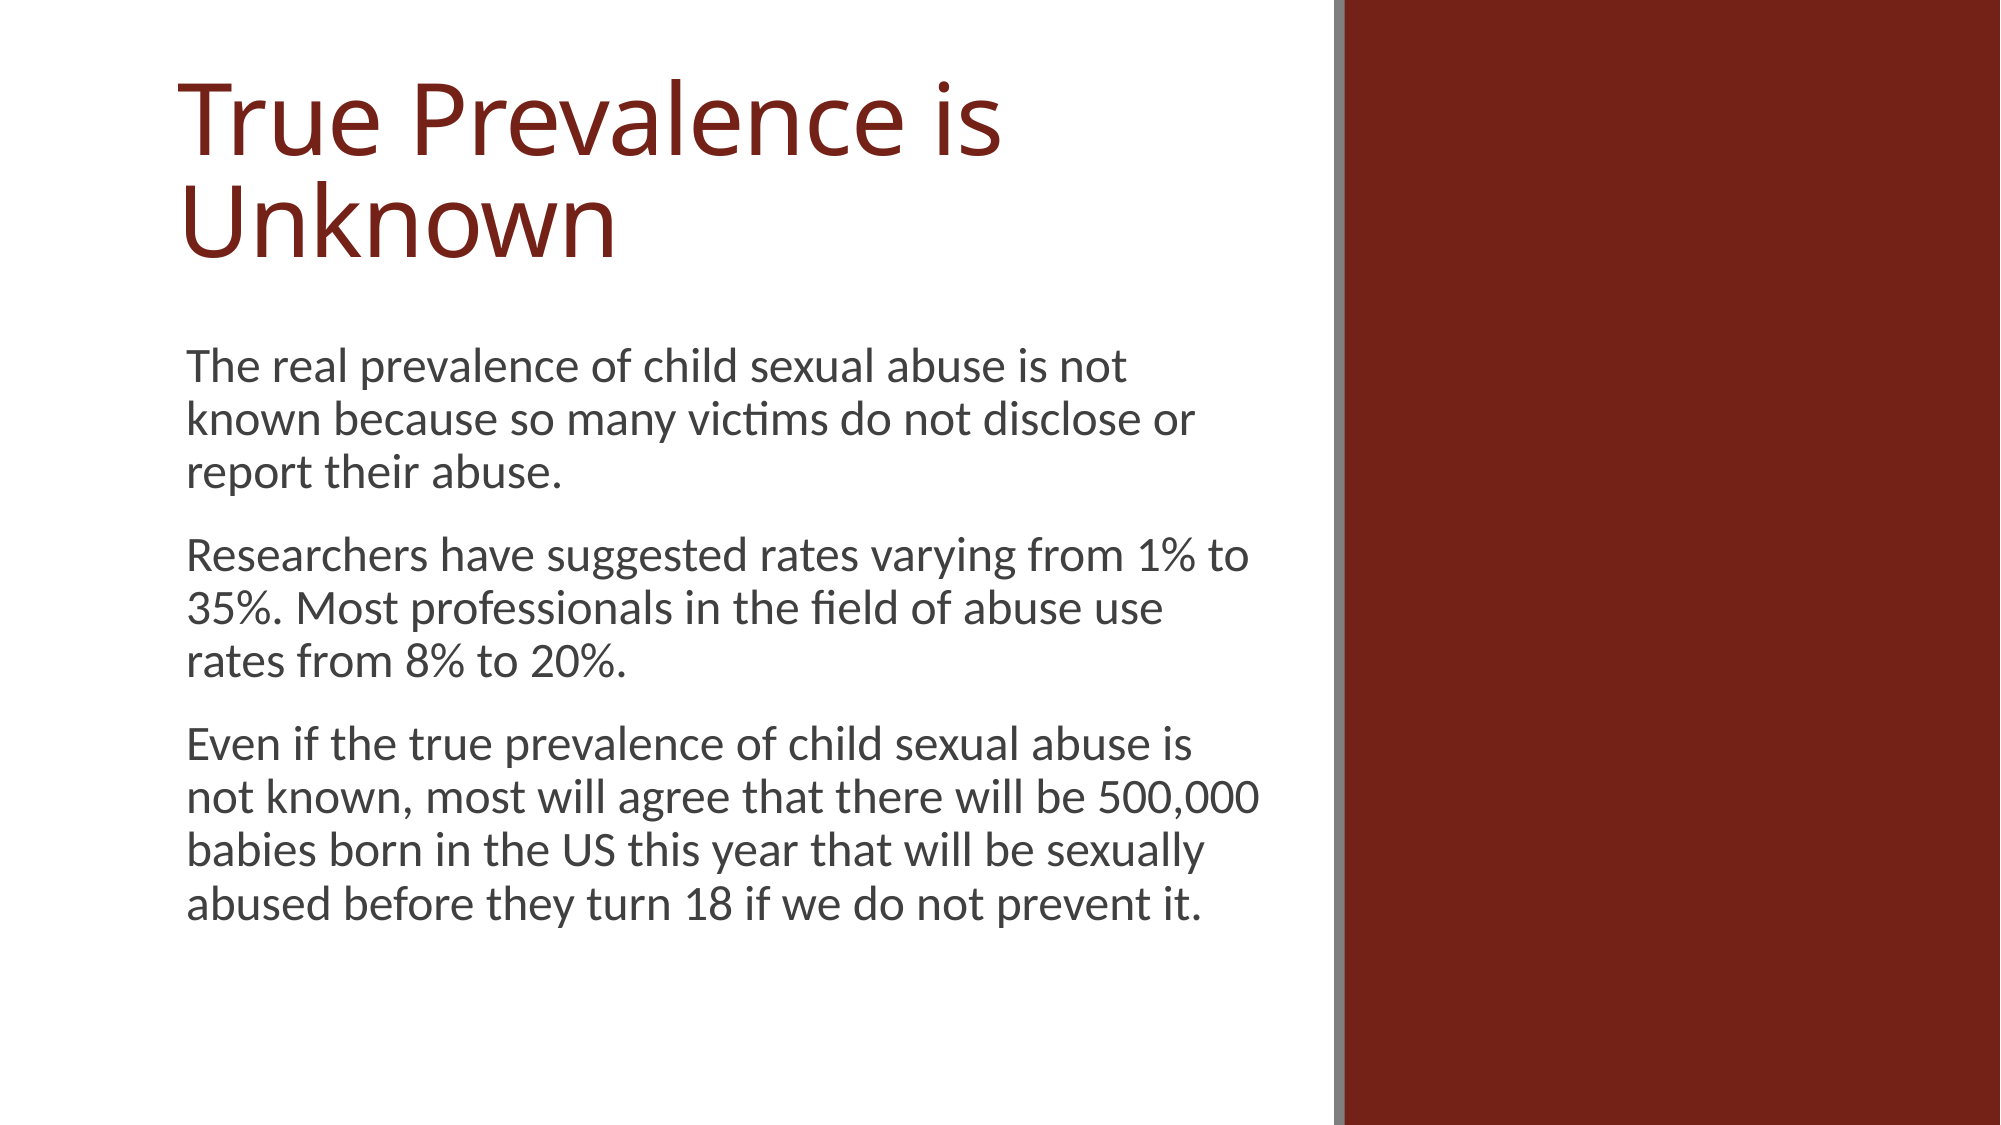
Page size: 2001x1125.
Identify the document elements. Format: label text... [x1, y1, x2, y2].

text_box [0, 0, 1333, 1125]
title True Prevalence is Unknown [162, 47, 1270, 285]
text_box [1333, 0, 1346, 1125]
text_box [1346, 0, 2000, 1125]
list The real prevalence of child sexual abuse is not known because so many victims do not disclose or report their abuse. Researchers have suggested rates varying from 1% to 35%. Most professionals in the field of abuse use rates from 8% to 20%. Even if the true prevalence of child sexual abuse is not known, most will agree that there will be 500,000 babies born in the US this year that will be sexually abused before they turn 18 if we do not prevent it. [171, 332, 1270, 963]
